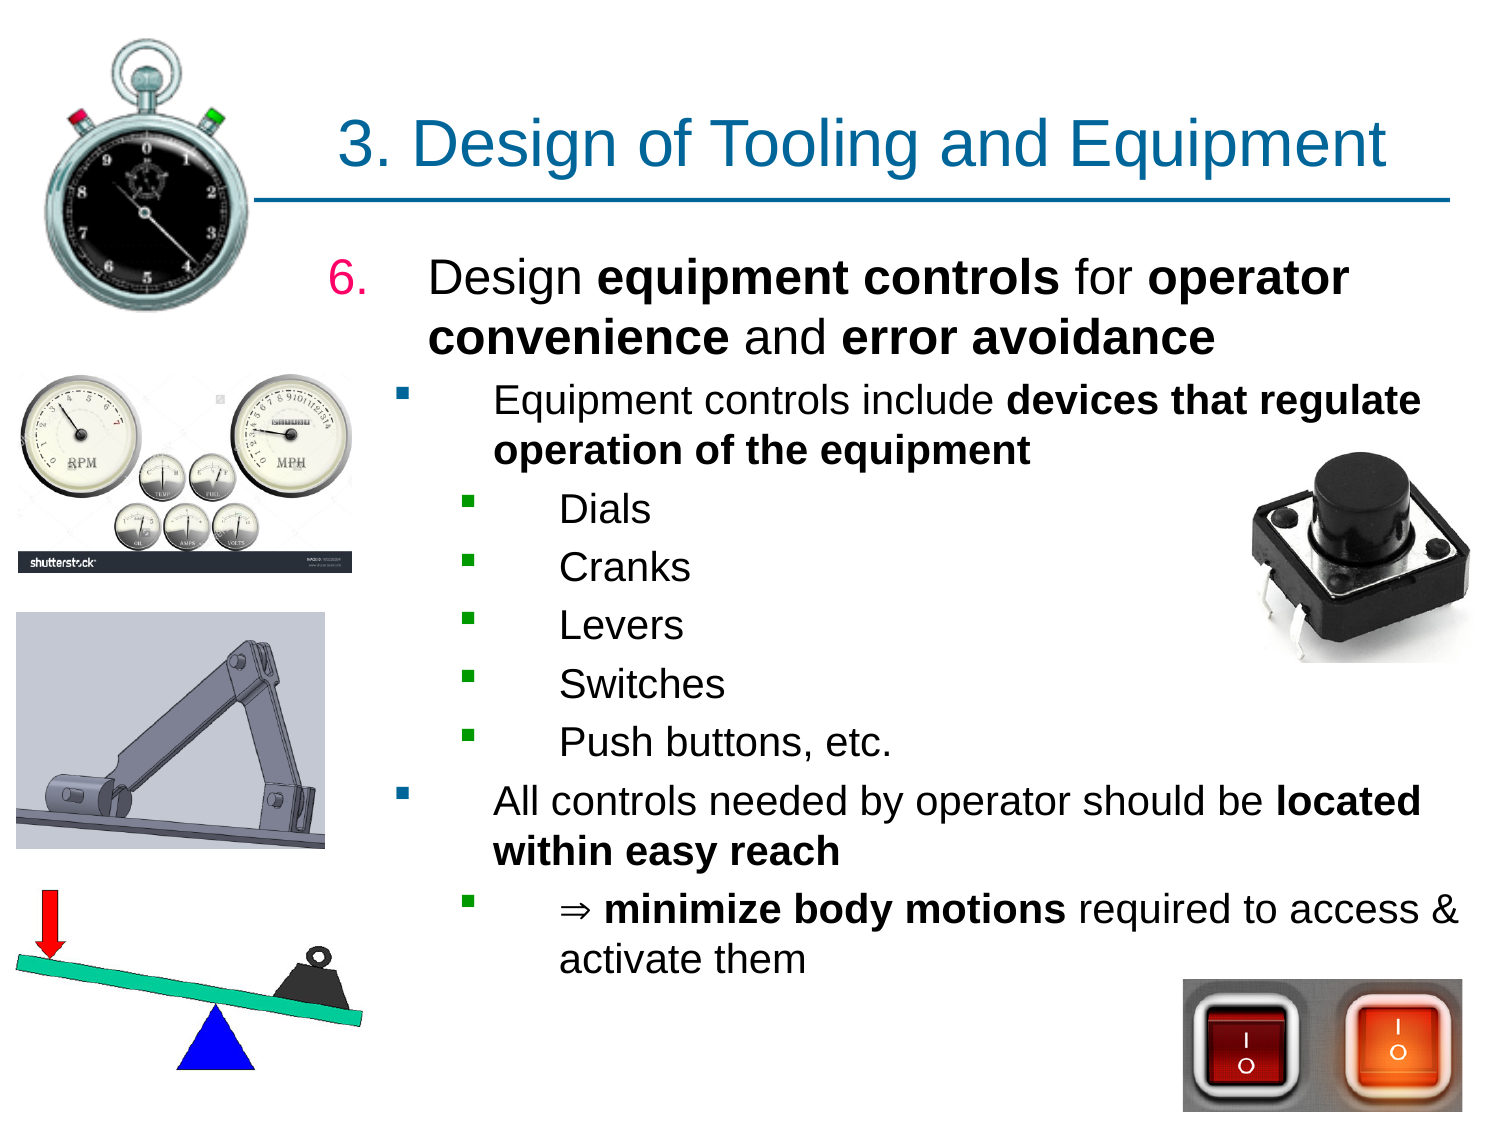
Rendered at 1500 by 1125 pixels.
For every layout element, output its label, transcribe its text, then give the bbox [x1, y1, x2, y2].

picture [1182, 979, 1463, 1112]
picture [37, 37, 254, 313]
picture [14, 887, 363, 1072]
picture [18, 374, 352, 573]
title 3. Design of Tooling and Equipment [275, 37, 1450, 188]
list Design equipment controls for operator convenience and error avoidance Equipment controls include devices that regulate operation of the equipment Dials Cranks Levers Switches Push buttons, etc. All controls needed by operator should be located within easy reach  minimize body motions required to access & activate them [312, 237, 1488, 1088]
picture [1249, 449, 1474, 663]
picture [16, 612, 326, 849]
